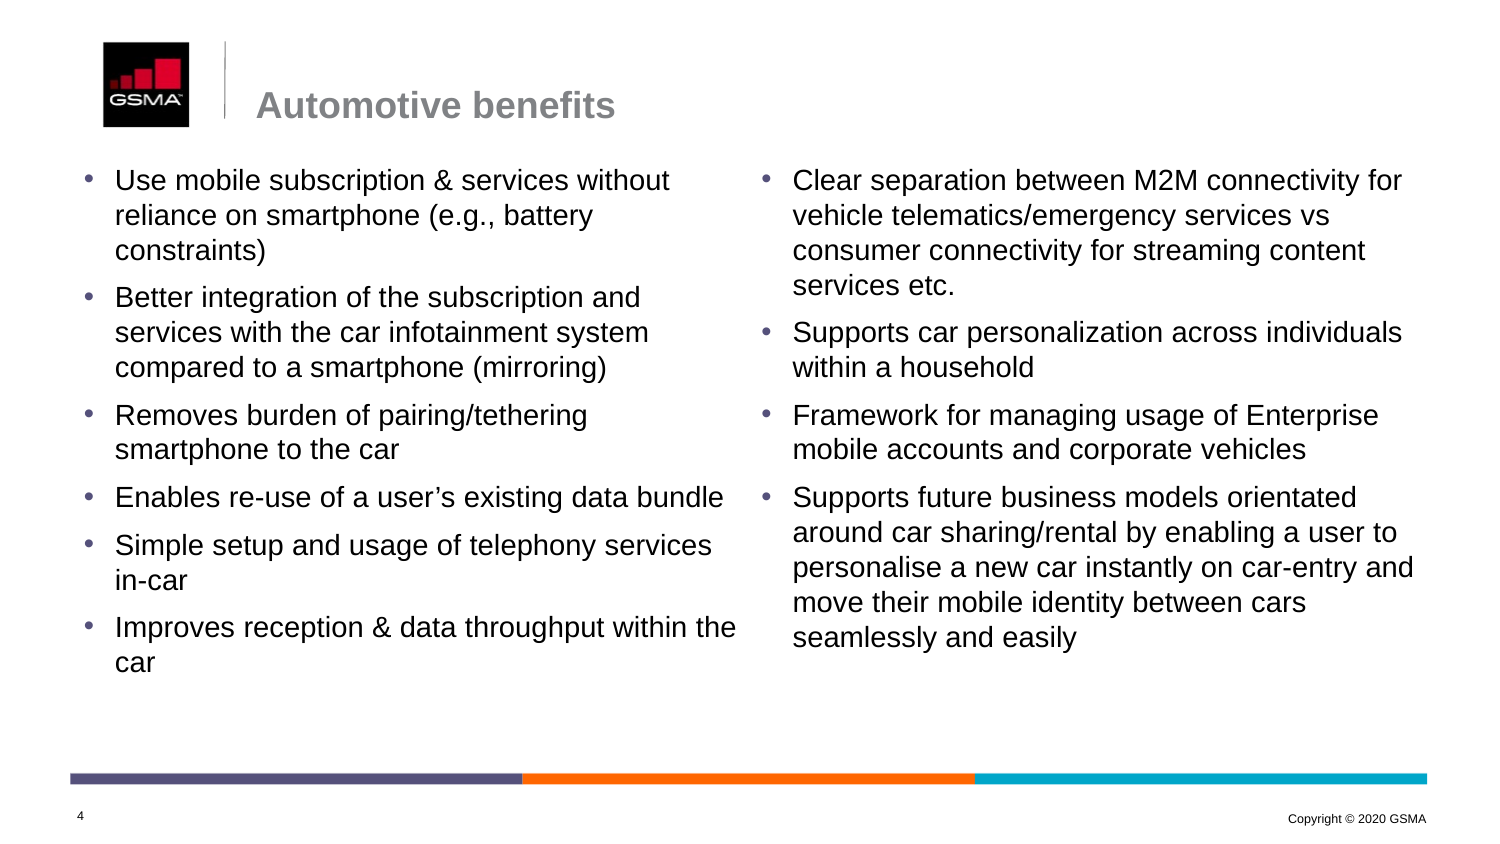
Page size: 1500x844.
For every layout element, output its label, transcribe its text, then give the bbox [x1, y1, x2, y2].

picture [102, 41, 190, 128]
list Use mobile subscription & services without reliance on smartphone (e.g., battery constraints) Better integration of the subscription and services with the car infotainment system compared to a smartphone (mirroring) Removes burden of pairing/tethering smartphone to the car Enables re-use of a user’s existing data bundle Simple setup and usage of telephony services in-car Improves reception & data throughput within the car Clear separation between M2M connectivity for vehicle telematics/emergency services vs consumer connectivity for streaming content services etc. Supports car personalization across individuals within a household Framework for managing usage of Enterprise mobile accounts and corporate vehicles Supports future business models orientated around car sharing/rental by enabling a user to personalise a new car instantly on car-entry and move their mobile identity between cars seamlessly and easily [70, 153, 1440, 774]
slide_number 4 [62, 802, 116, 829]
title Automotive benefits [240, 70, 1425, 134]
